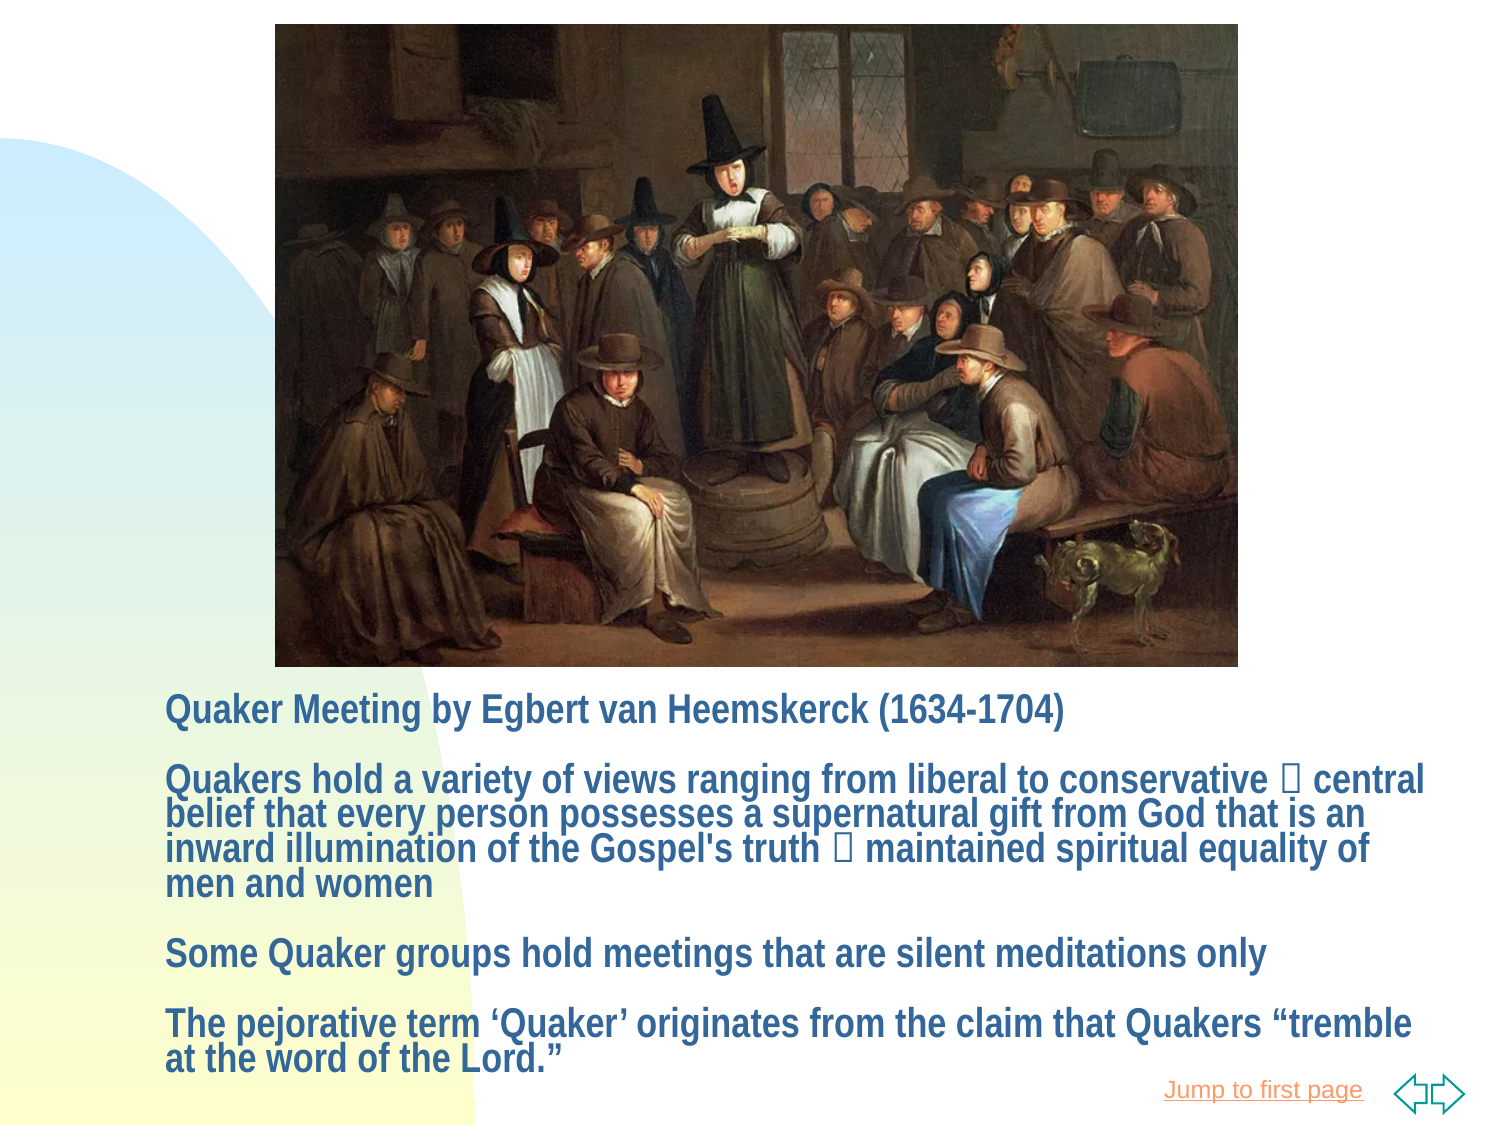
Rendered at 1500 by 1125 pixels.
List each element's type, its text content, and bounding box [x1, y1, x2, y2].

title Quaker Meeting by Egbert van Heemskerck (1634-1704) Quakers hold a variety of views ranging from liberal to conservative  central belief that every person possesses a supernatural gift from God that is an inward illumination of the Gospel's truth  maintained spiritual equality of men and women Some Quaker groups hold meetings that are silent meditations only The pejorative term ‘Quaker’ originates from the claim that Quakers “tremble at the word of the Lord.” [149, 699, 1451, 1076]
picture [274, 24, 1238, 667]
